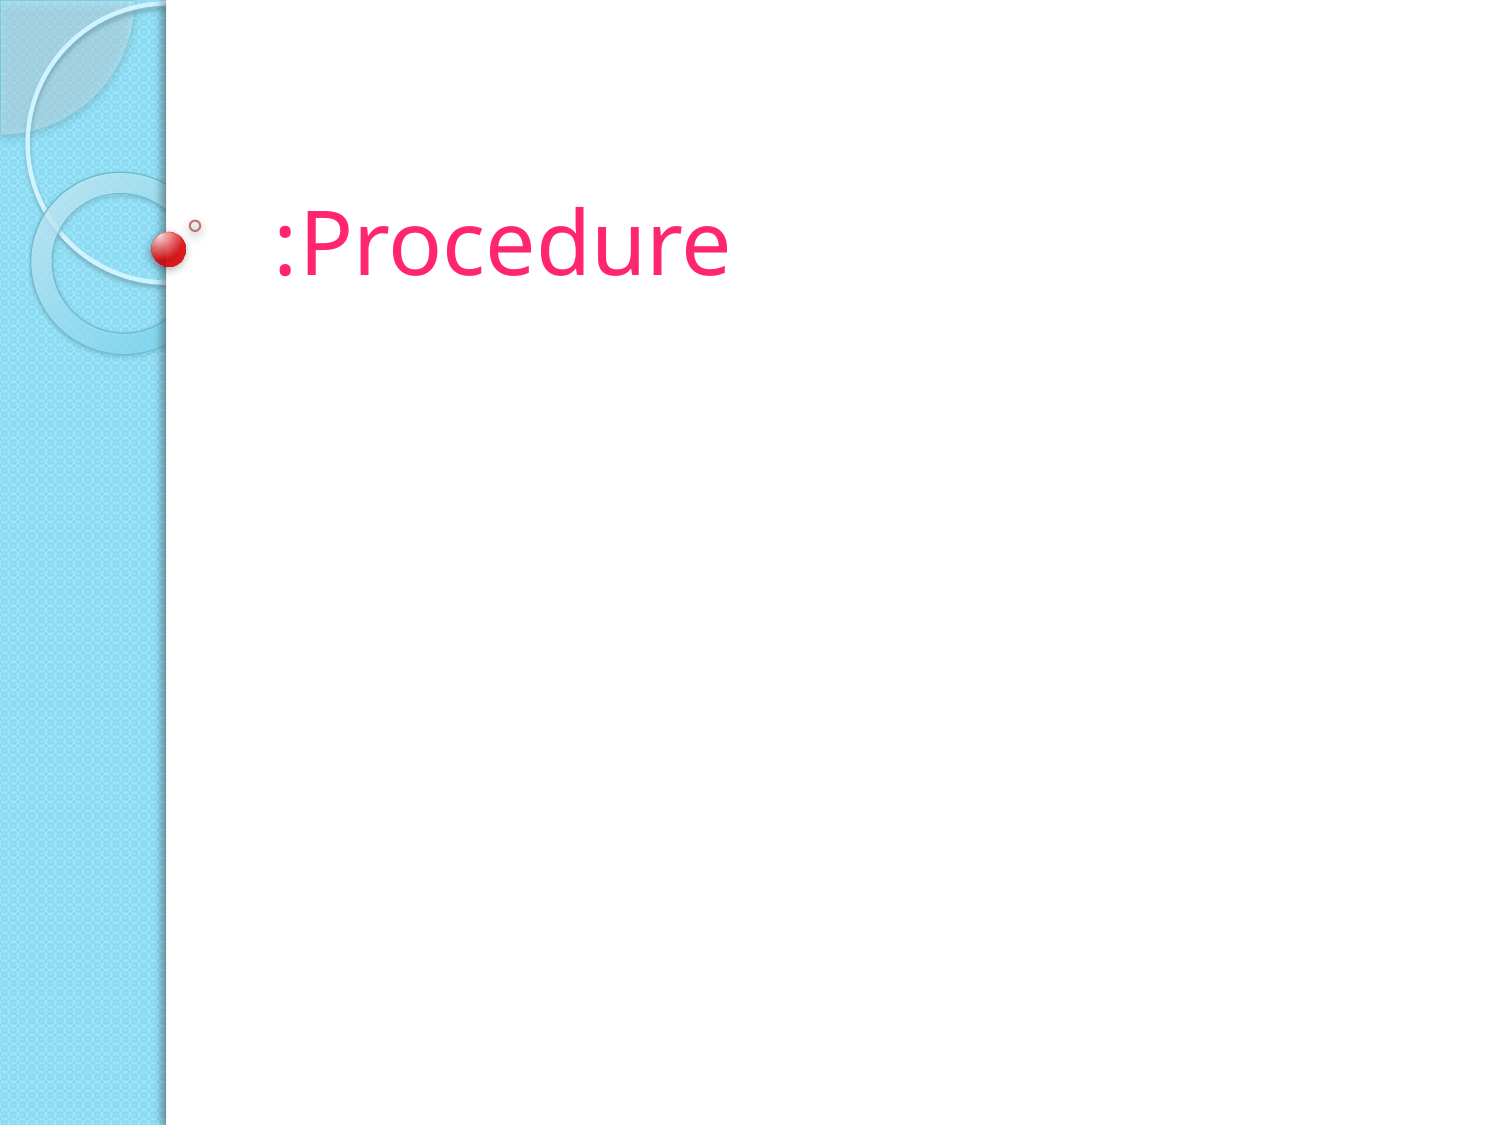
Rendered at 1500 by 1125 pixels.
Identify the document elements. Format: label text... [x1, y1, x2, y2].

title Procedure: [234, 59, 1450, 301]
